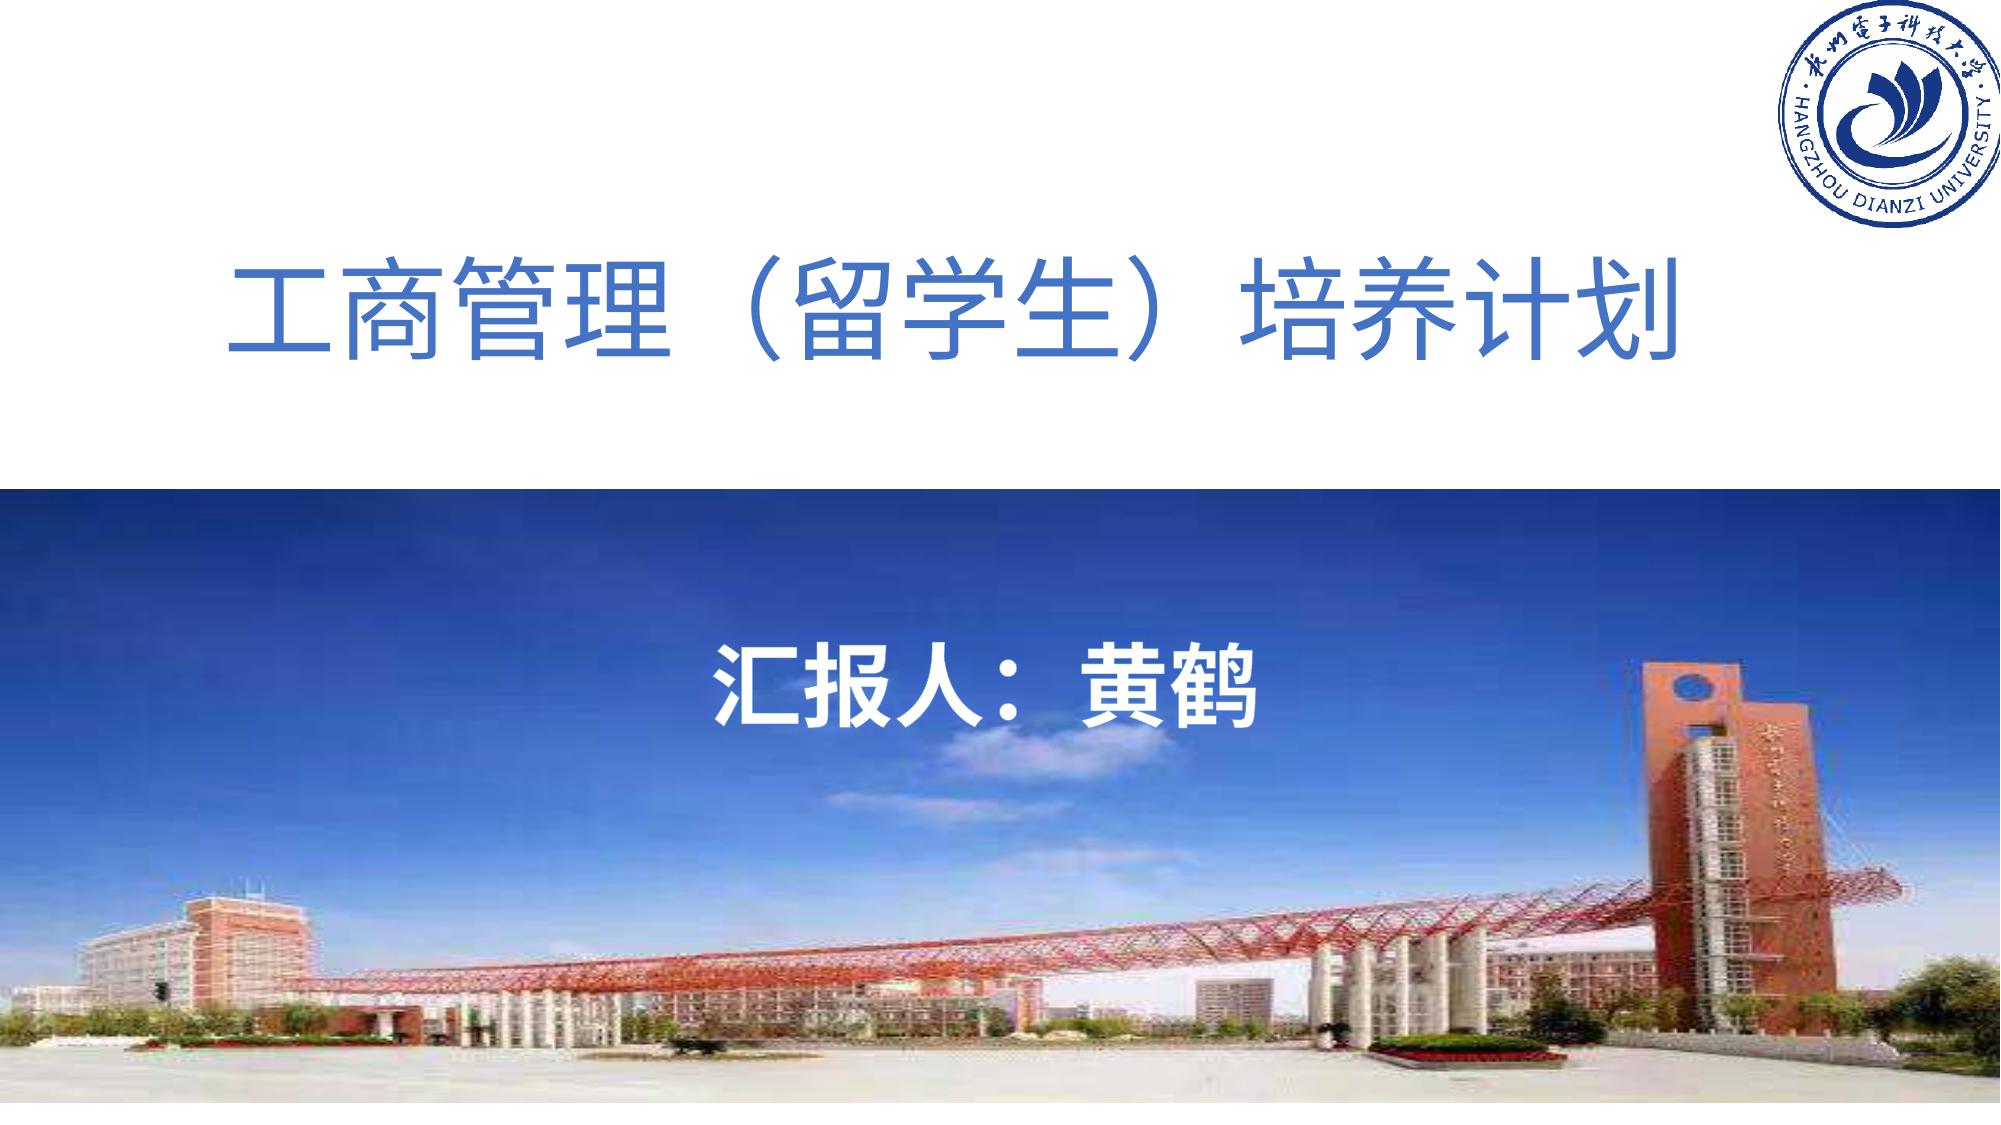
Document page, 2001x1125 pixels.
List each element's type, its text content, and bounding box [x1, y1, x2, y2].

text_box 工商管理（留学生）培养计划 [208, 231, 1702, 382]
picture [1778, 0, 2000, 228]
picture [0, 489, 2000, 1103]
